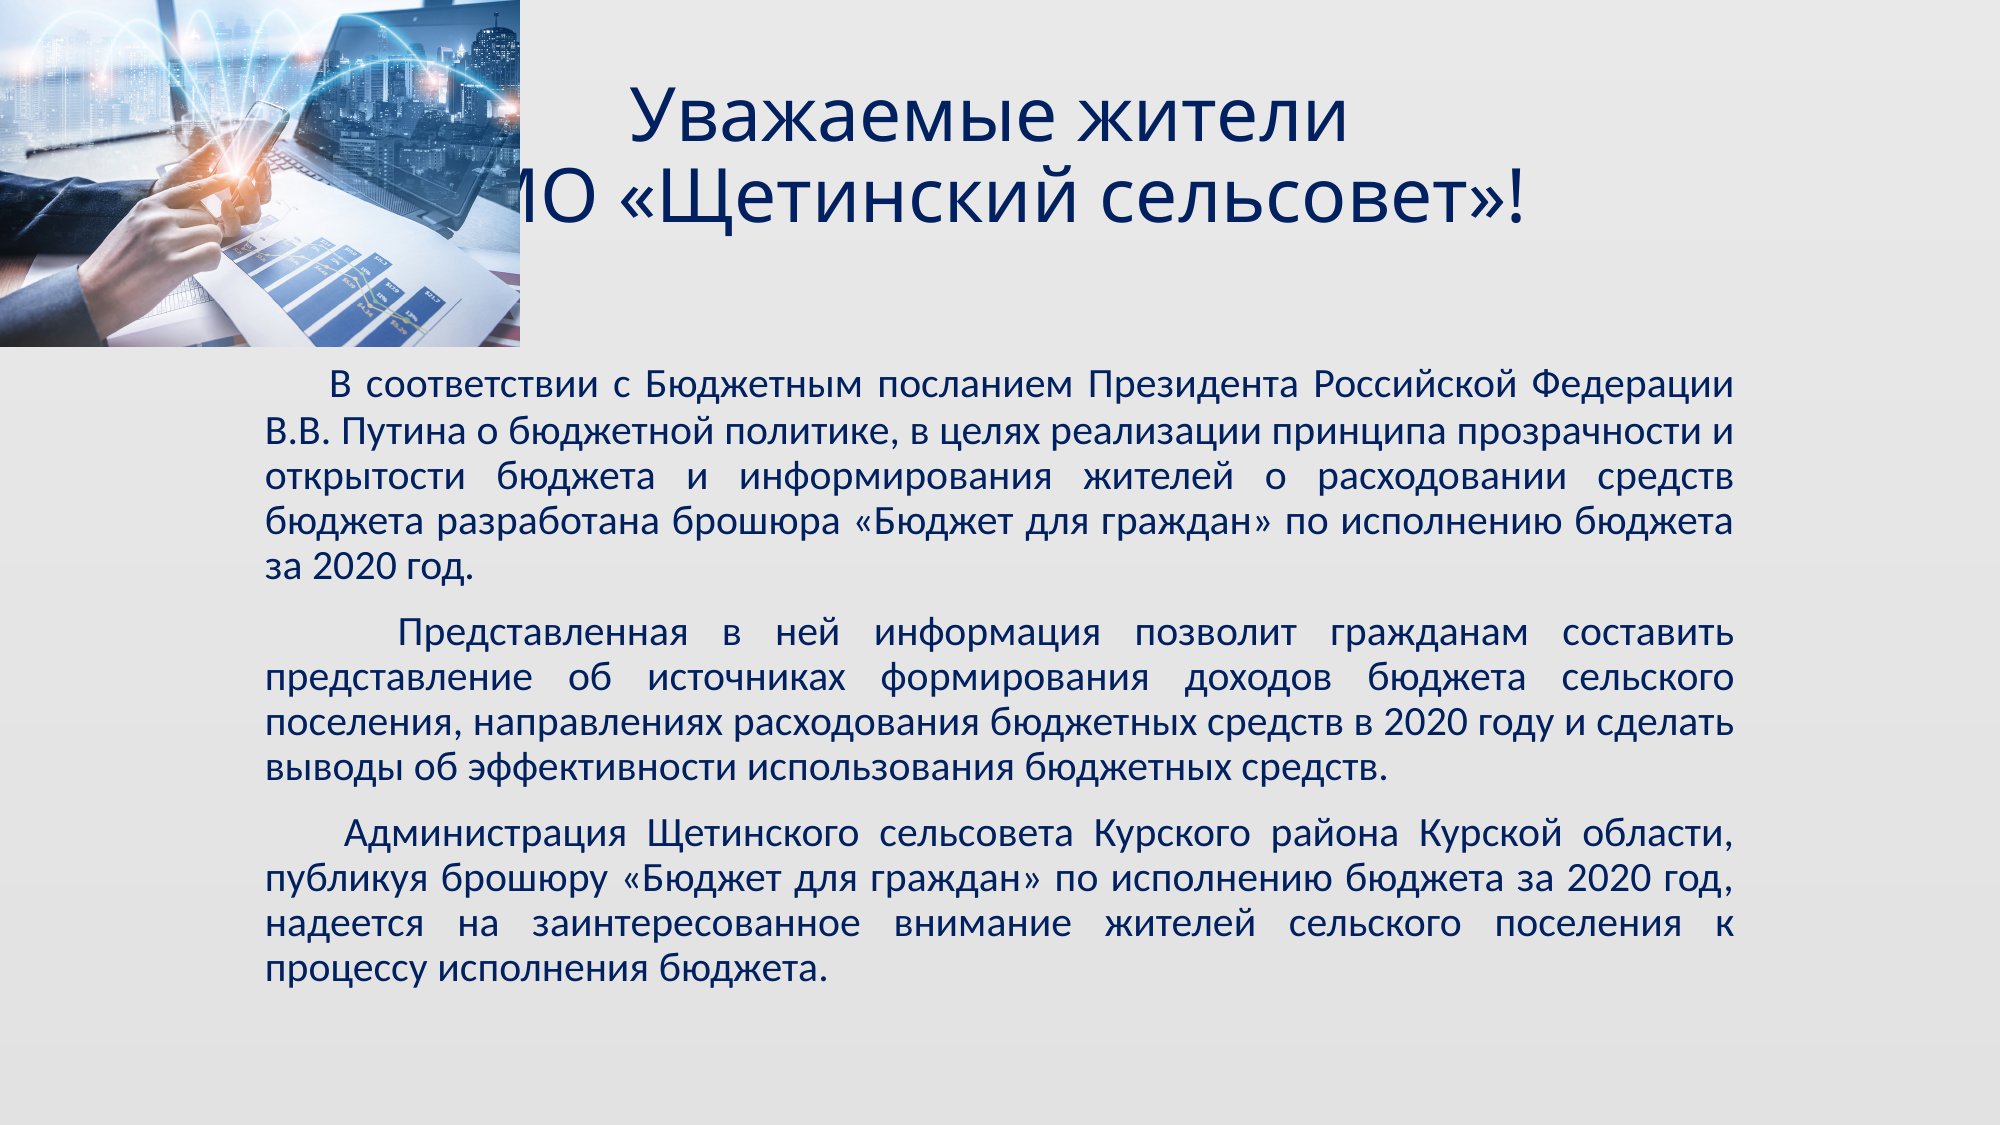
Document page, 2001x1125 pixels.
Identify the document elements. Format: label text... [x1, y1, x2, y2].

picture [0, 0, 520, 347]
title Уважаемые жители МО «Щетинский сельсовет»! [520, 56, 1750, 247]
subtitle В соответствии с Бюджетным посланием Президента Российской Федерации В.В. Путина о бюджетной политике, в целях реализации принципа прозрачности и открытости бюджета и информирования жителей о расходовании средств бюджета разработана брошюра «Бюджет для граждан» по исполнению бюджета за 2020 год. Представленная в ней информация позволит гражданам составить представление об источниках формирования доходов бюджета сельского поселения, направлениях расходования бюджетных средств в 2020 году и сделать выводы об эффективности использования бюджетных средств. Администрация Щетинского сельсовета Курского района Курской области, публикуя брошюру «Бюджет для граждан» по исполнению бюджета за 2020 год, надеется на заинтересованное внимание жителей сельского поселения к процессу исполнения бюджета. [249, 347, 1750, 1008]
